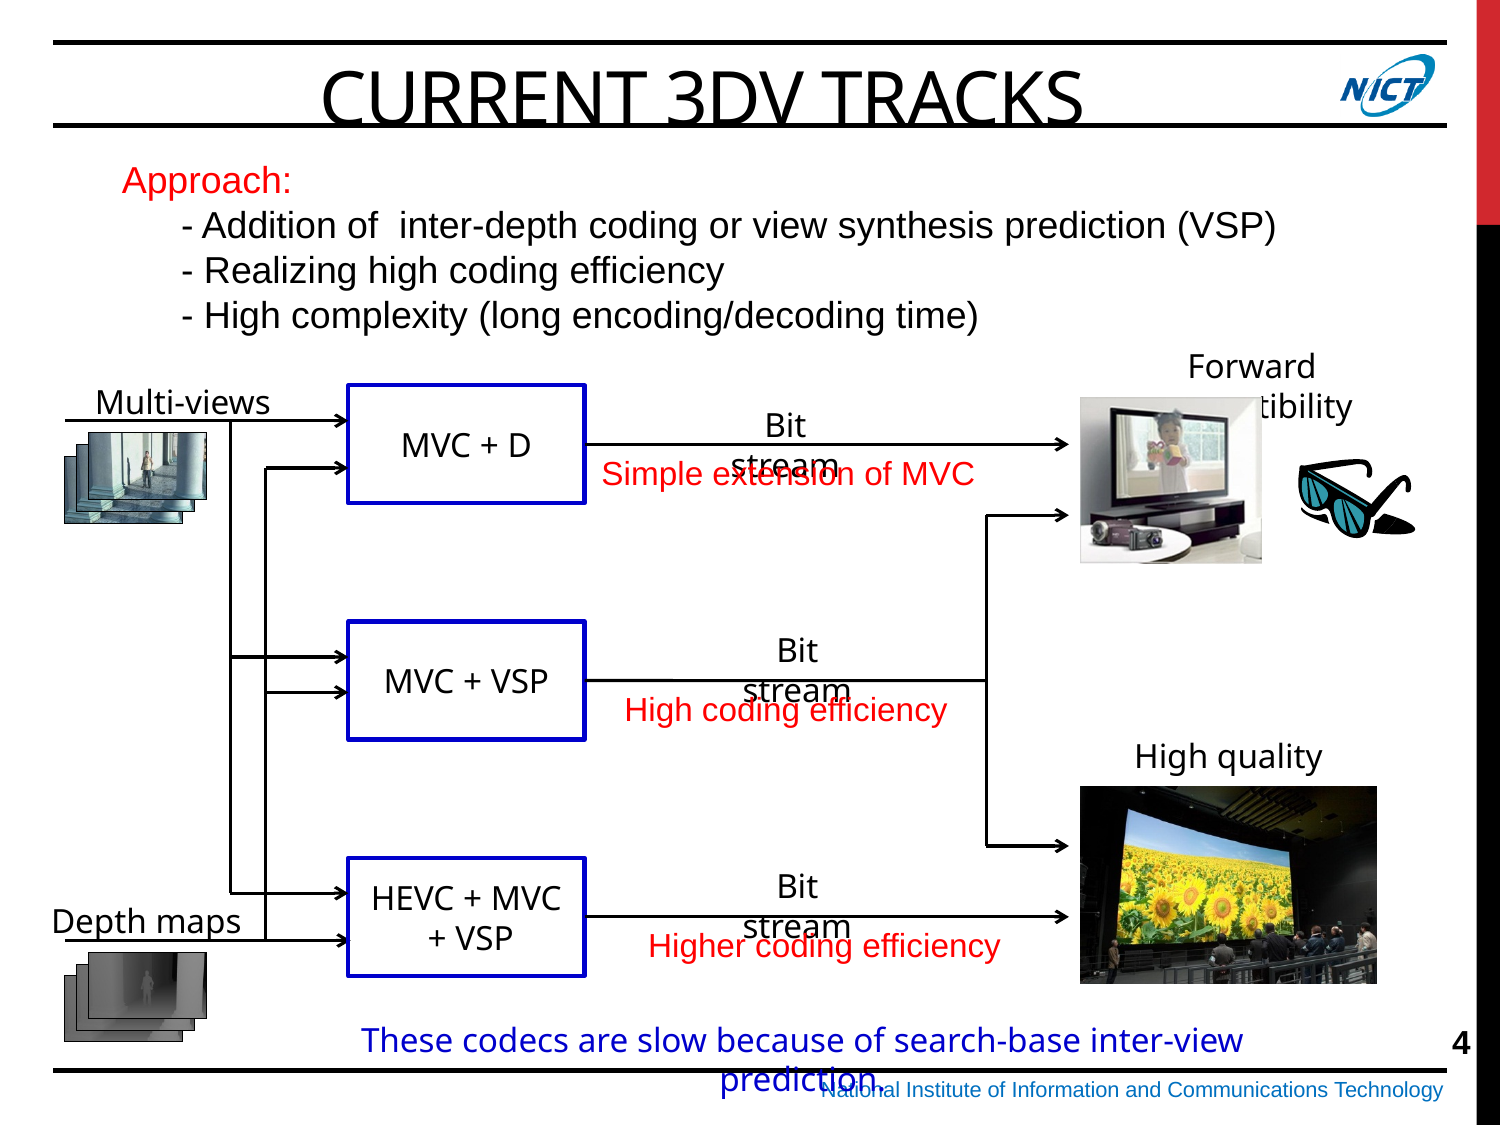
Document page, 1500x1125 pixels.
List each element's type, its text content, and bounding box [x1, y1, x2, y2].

slide_number 4 [1423, 1011, 1486, 1072]
picture [1340, 54, 1435, 117]
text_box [41, 337, 1436, 1068]
text_box Current 3DV tracks [64, 42, 1340, 149]
text_box Approach: - Addition of inter-depth coding or view synthesis prediction (VSP) - Realizing high coding efficiency - High complexity (long encoding/decoding time) [107, 148, 1293, 332]
